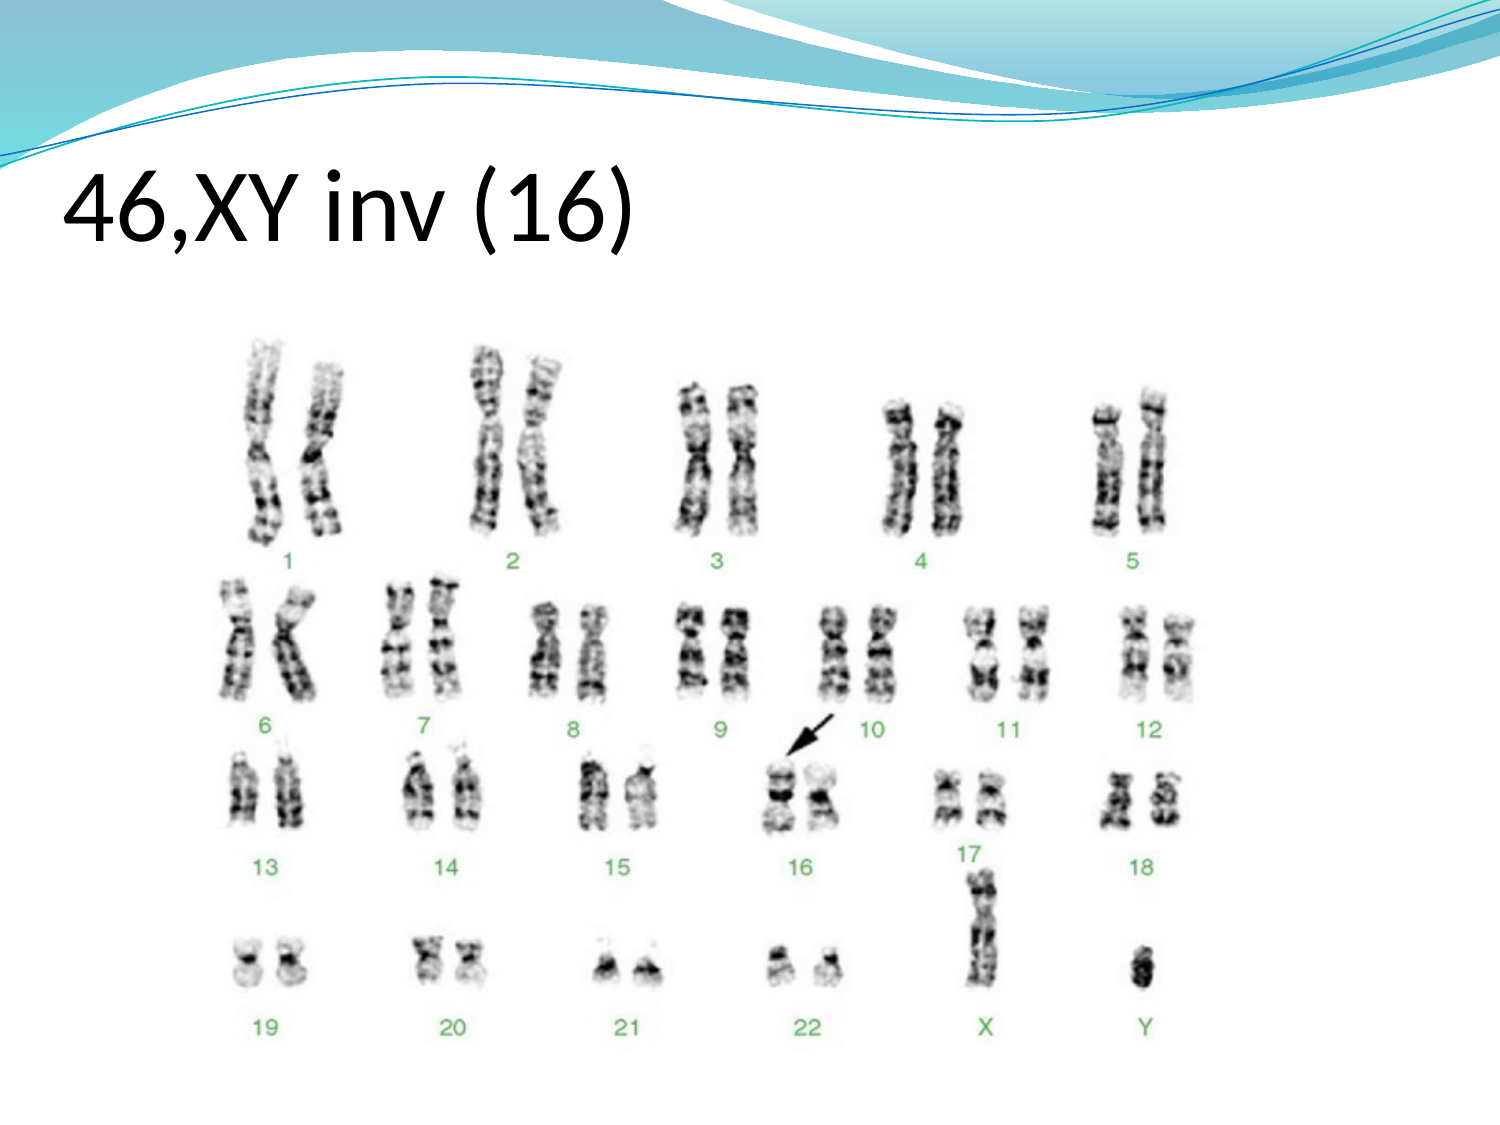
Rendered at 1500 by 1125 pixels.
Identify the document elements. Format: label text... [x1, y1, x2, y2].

picture [212, 299, 1210, 1051]
title 46,XY inv (16) [62, 74, 1413, 263]
